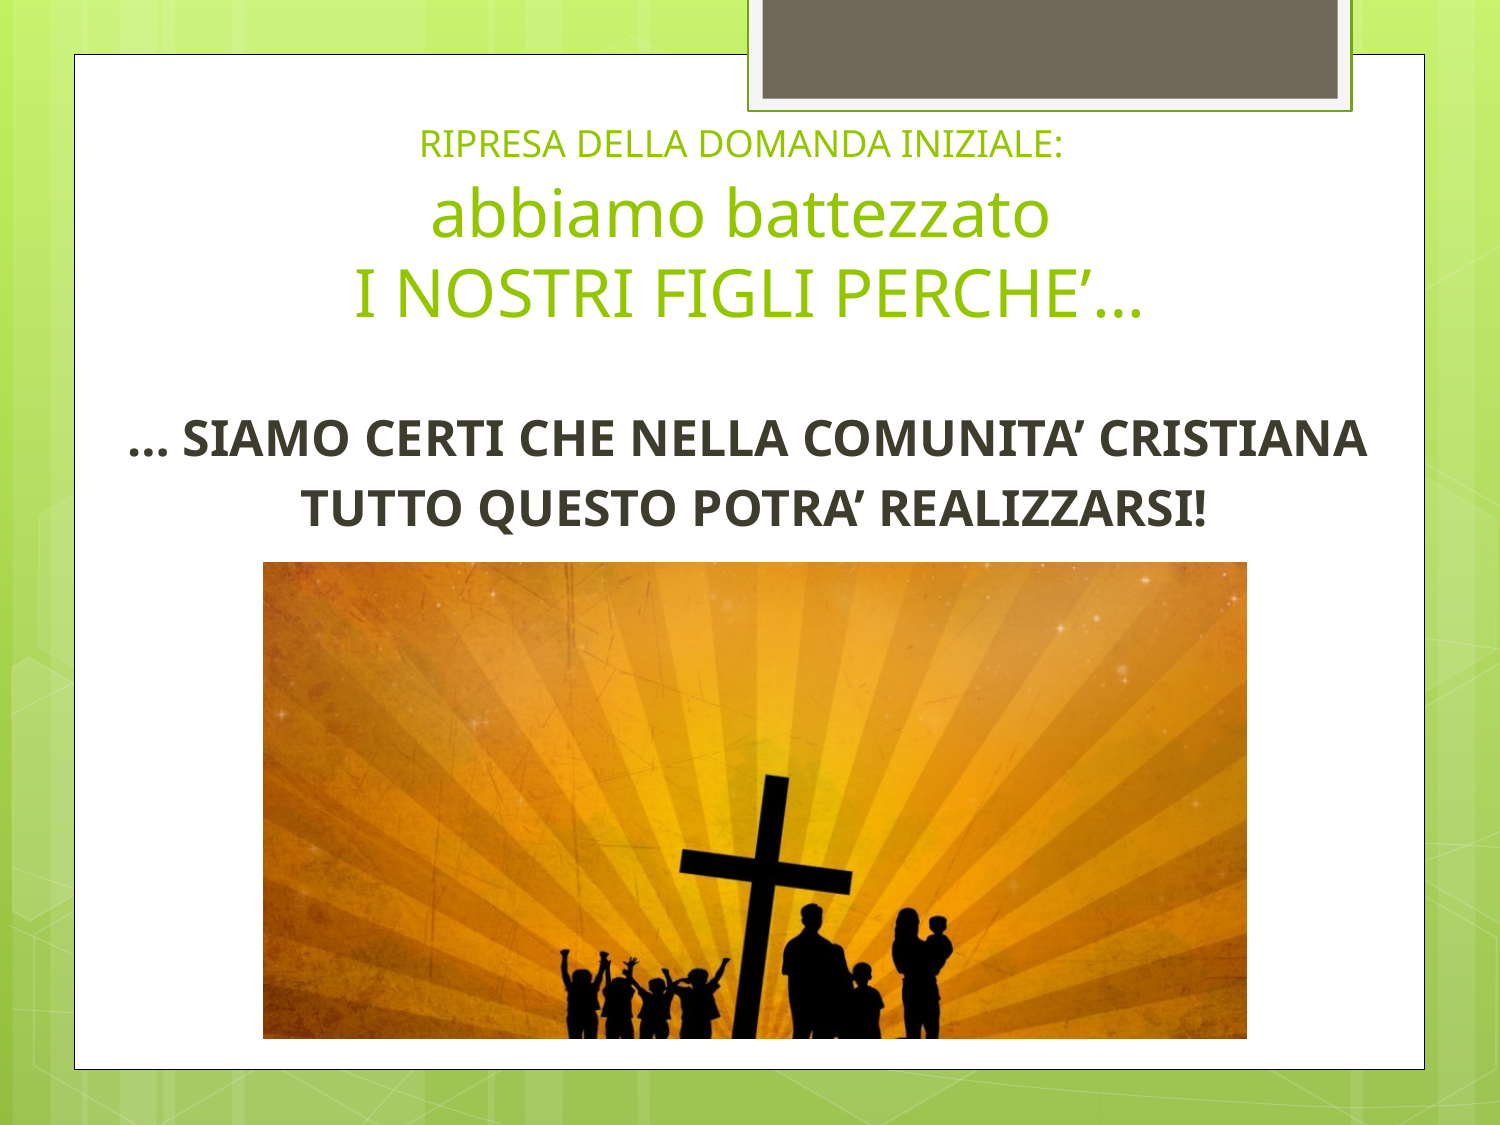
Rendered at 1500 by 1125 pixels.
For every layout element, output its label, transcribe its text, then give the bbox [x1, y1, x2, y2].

list … SIAMO CERTI CHE NELLA COMUNITA’ CRISTIANA TUTTO QUESTO POTRA’ REALIZZARSI! [57, 398, 1440, 576]
picture [263, 562, 1247, 1039]
title RIPRESA DELLA DOMANDA INIZIALE: abbiamo battezzato I NOSTRI FIGLI PERCHE’… [53, 113, 1447, 338]
